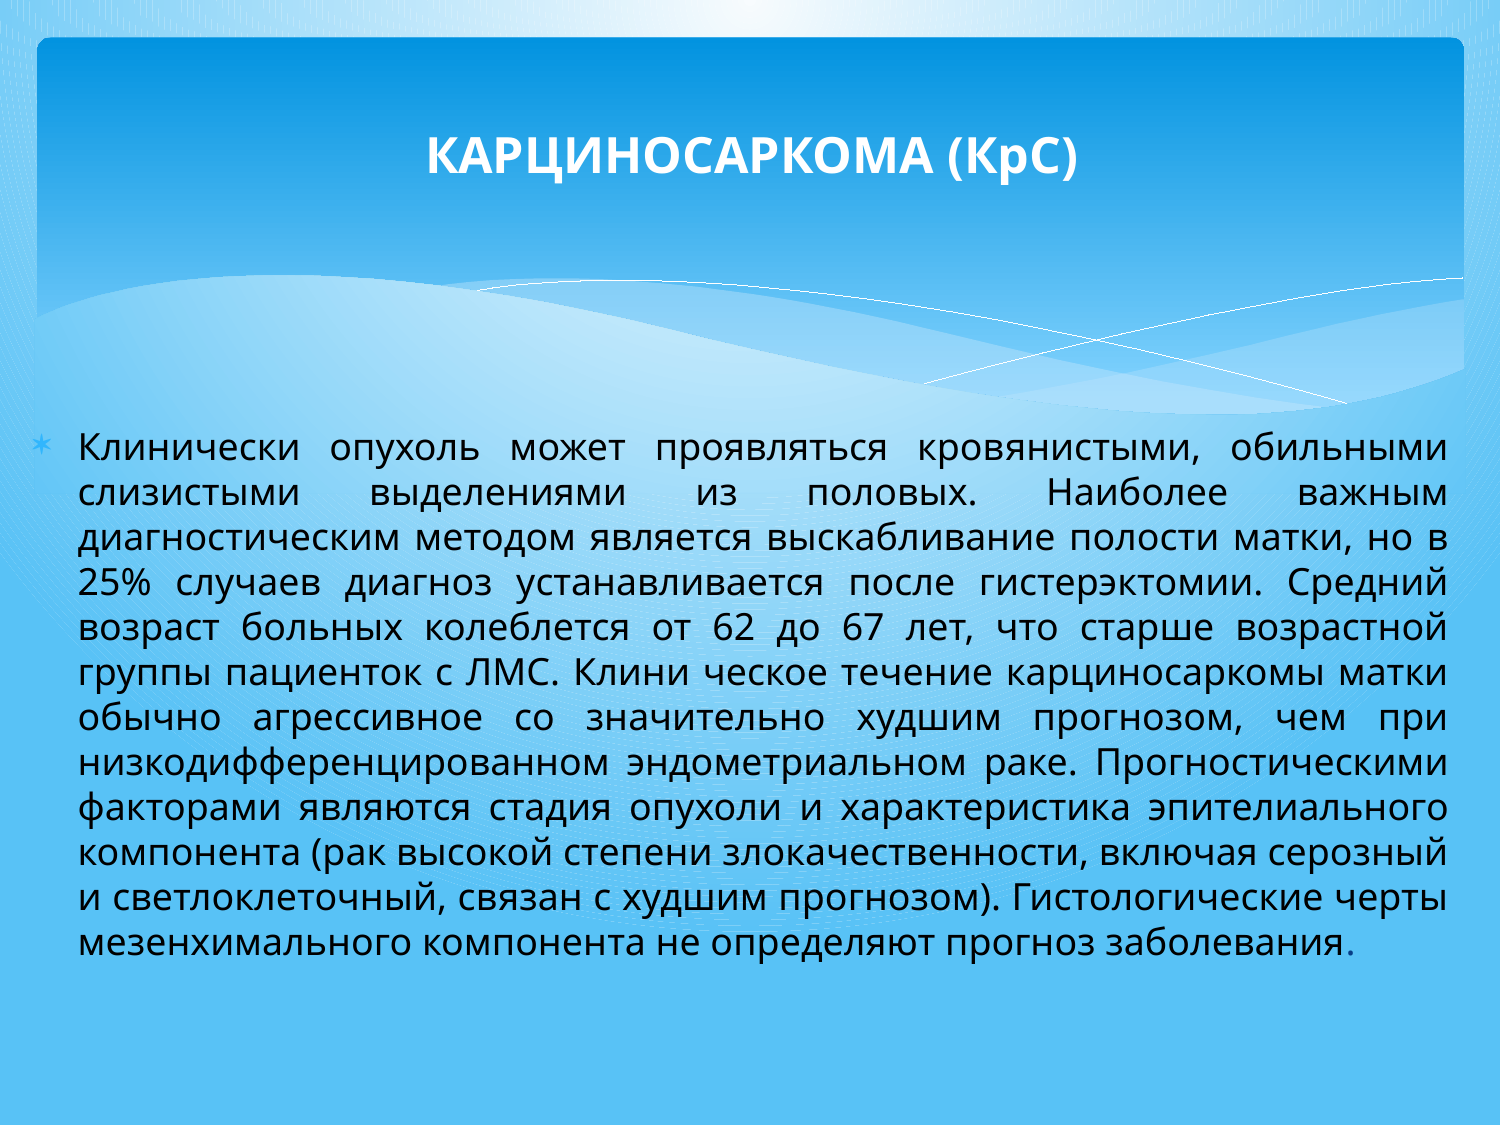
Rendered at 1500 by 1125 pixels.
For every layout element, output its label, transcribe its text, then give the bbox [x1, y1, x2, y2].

title КАРЦИНОСАРКОМА (КрС) [76, 66, 1427, 242]
list Клинически опухоль может проявляться кровянистыми, обильными слизистыми выделениями из половых. Наиболее важным диагностическим методом является выскабливание полости матки, но в 25% случаев диагноз устанавливается после гистерэктомии. Средний возраст больных колеблется от 62 до 67 лет, что старше возрастной группы пациенток с ЛМС. Клини ческое течение карциносаркомы матки обычно агрессивное со значительно худшим прогнозом, чем при низкодифференцированном эндометриальном раке. Прогностическими факторами являются стадия опухоли и характеристика эпителиального компонента (рак высокой степени злокачественности, включая серозный и светлоклеточный, связан с худшим прогнозом). Гистологические черты мезенхимального компонента не определяют прогноз заболевания. [17, 415, 1465, 1125]
